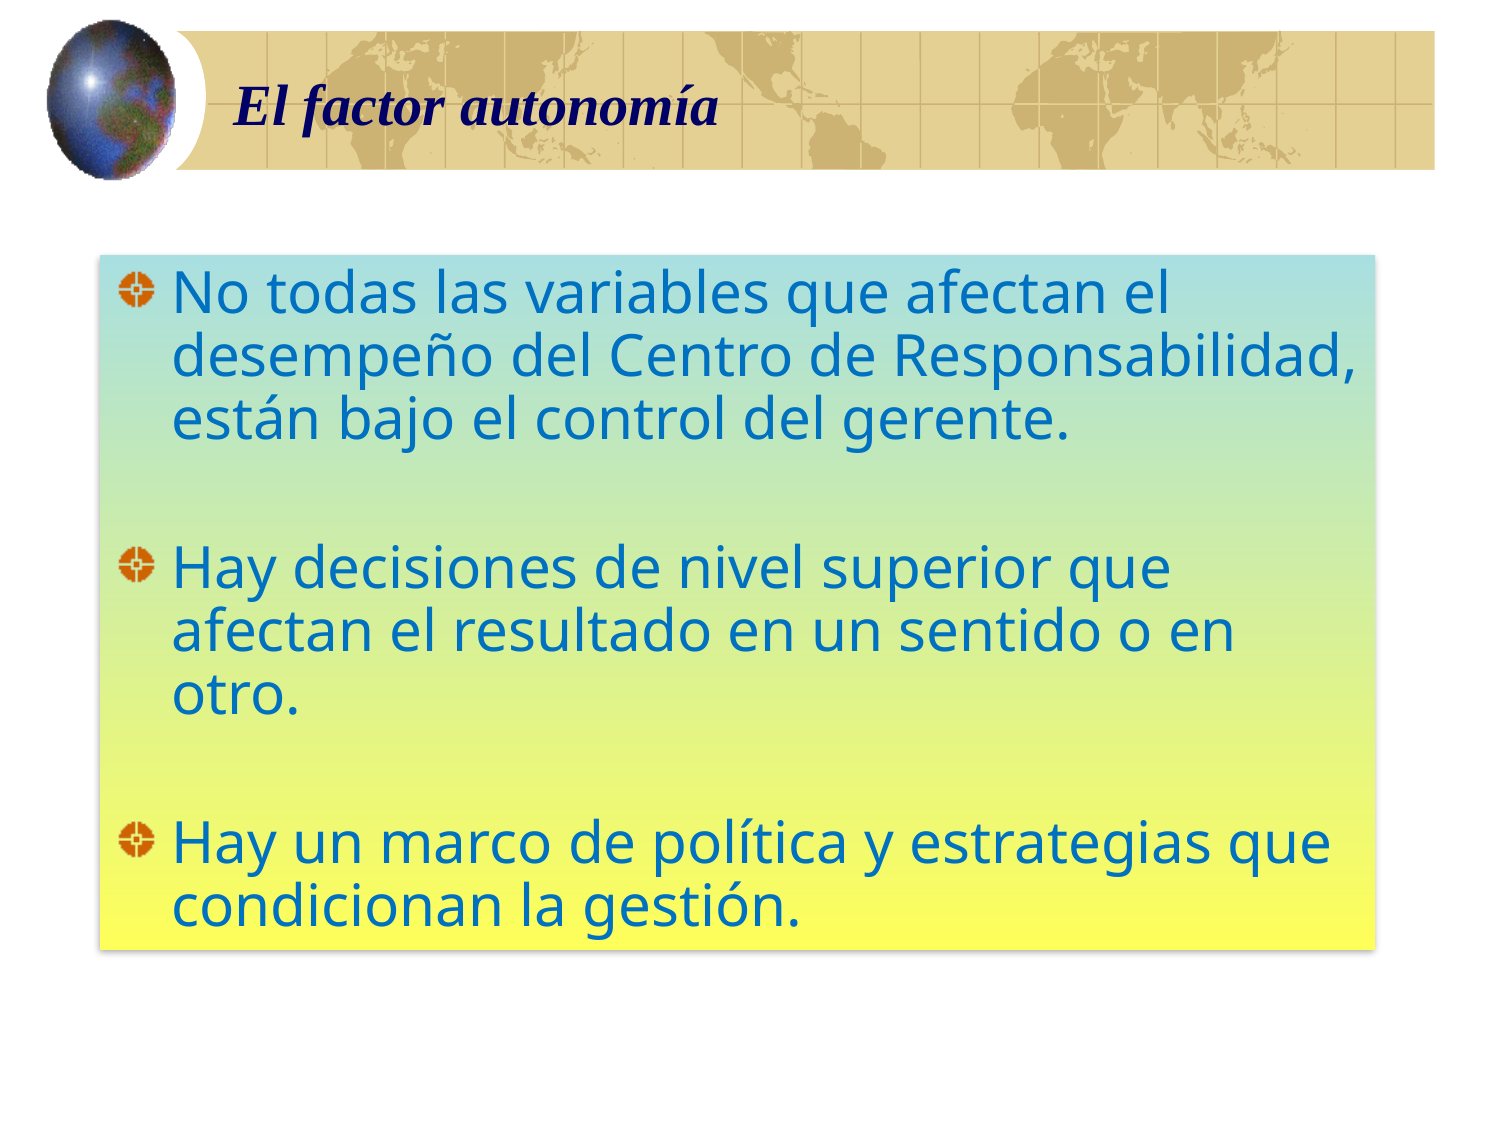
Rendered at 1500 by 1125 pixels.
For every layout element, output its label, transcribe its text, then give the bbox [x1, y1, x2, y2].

picture [42, 14, 190, 185]
picture [115, 820, 157, 862]
picture [115, 270, 157, 312]
list No todas las variables que afectan el desempeño del Centro de Responsabilidad, están bajo el control del gerente. Hay decisiones de nivel superior que afectan el resultado en un sentido o en otro. Hay un marco de política y estrategias que condicionan la gestión. [100, 255, 1376, 950]
title El factor autonomía [218, 77, 1448, 126]
picture [115, 545, 157, 587]
